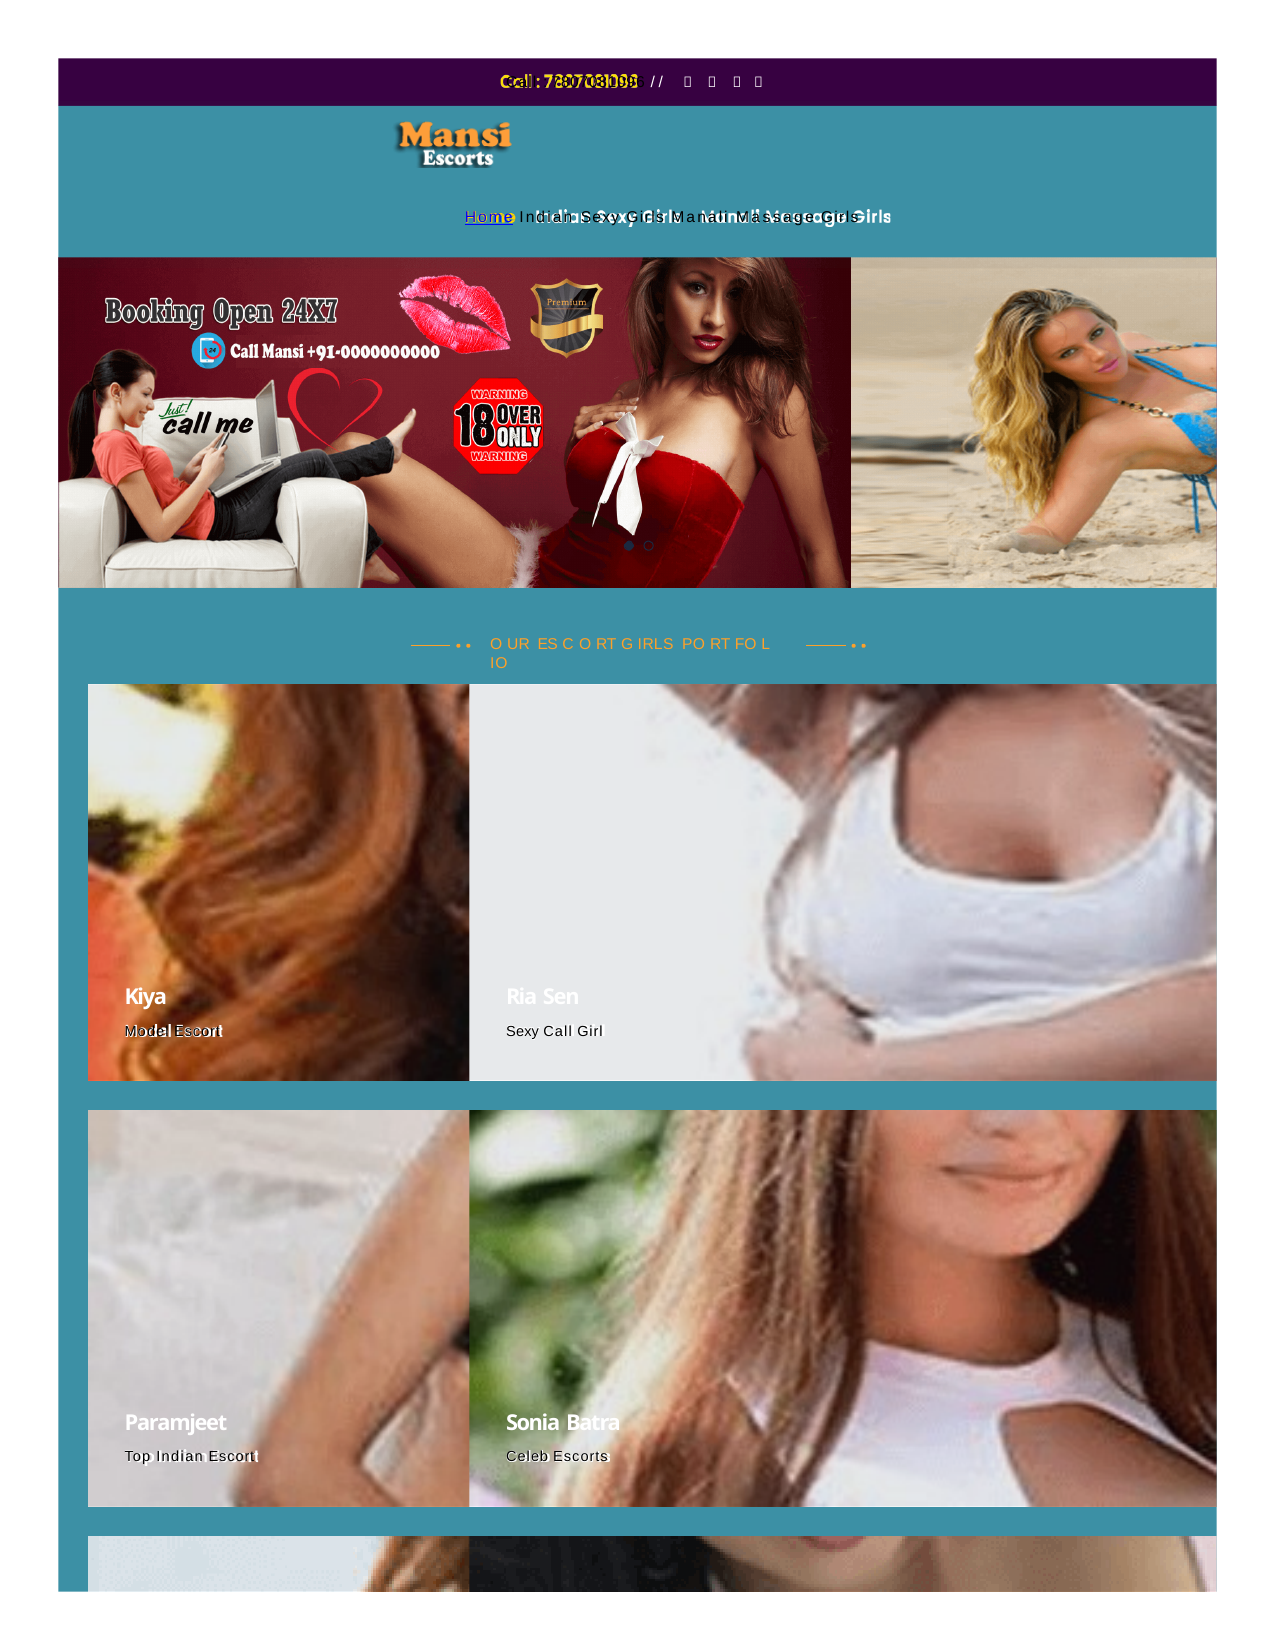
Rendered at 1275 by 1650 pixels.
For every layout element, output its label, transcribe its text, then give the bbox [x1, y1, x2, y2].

text_box [58, 91, 1217, 100]
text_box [58, 100, 1217, 1592]
text_box Call : 7807081096 //     [58, 69, 1217, 91]
text_box [58, 58, 1217, 69]
